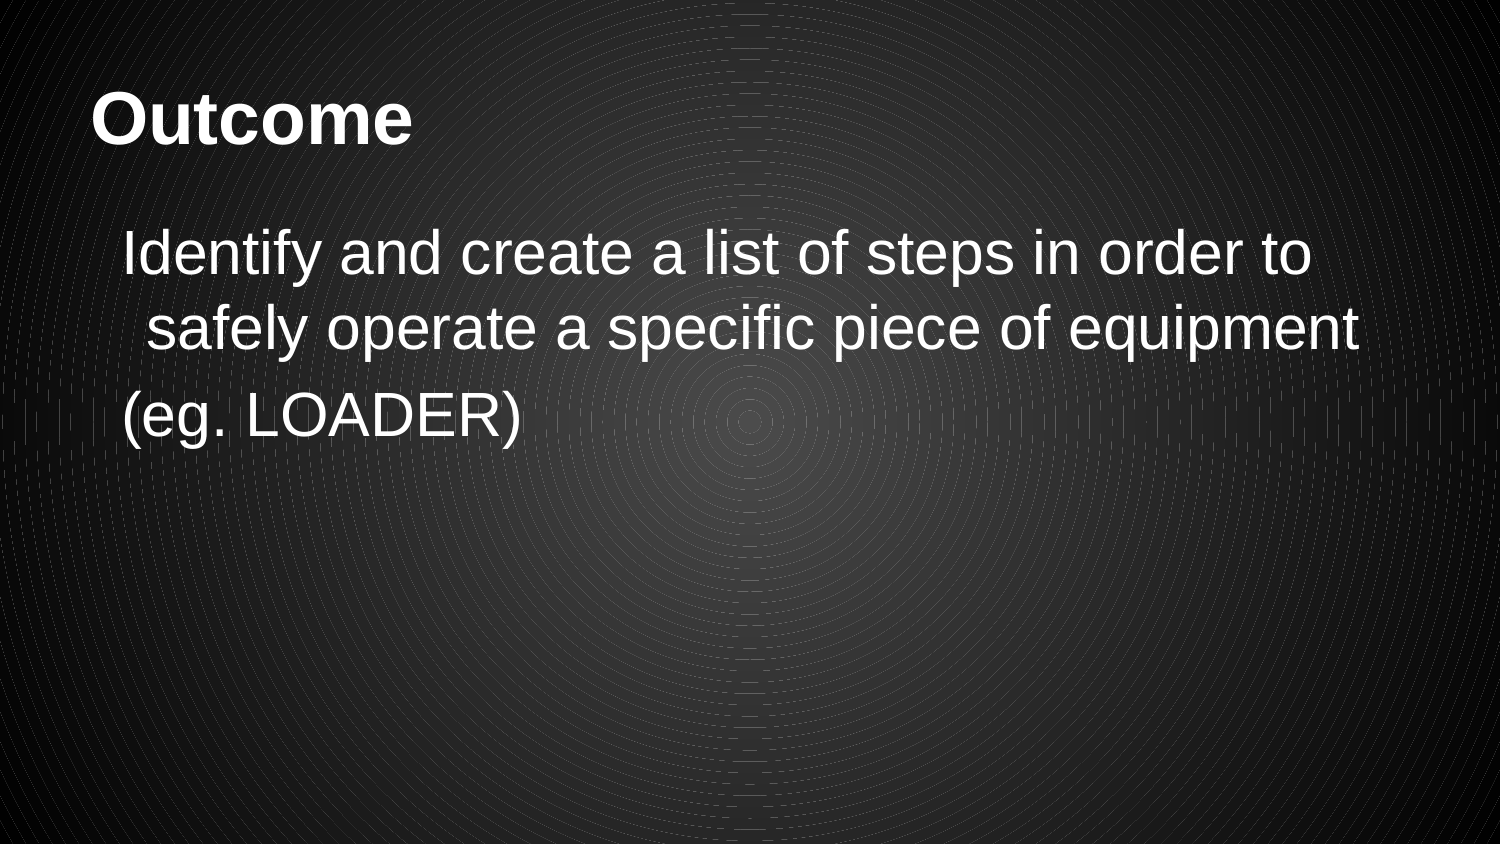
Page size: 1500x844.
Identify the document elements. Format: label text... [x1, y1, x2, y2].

title Outcome [75, 33, 1425, 175]
list Identify and create a list of steps in order to safely operate a specific piece of equipment (eg. LOADER) [75, 196, 1425, 808]
